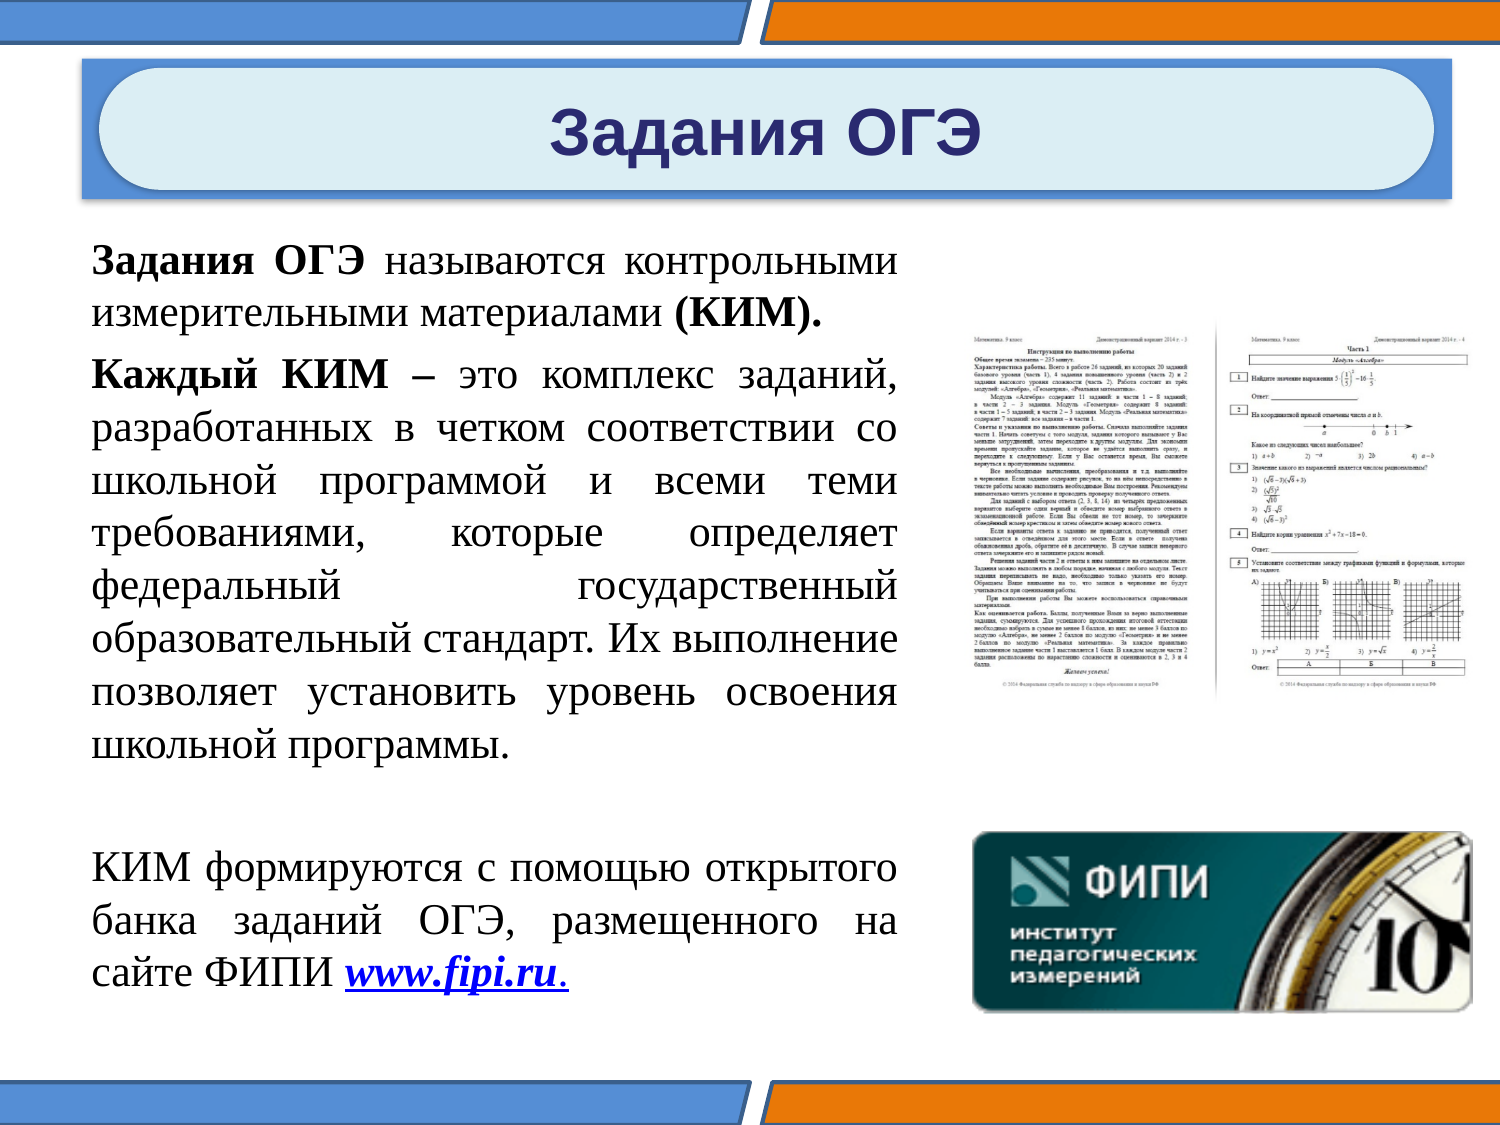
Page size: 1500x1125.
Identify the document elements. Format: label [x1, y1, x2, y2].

text_box [0, 0, 1500, 1125]
text_box [81, 58, 1453, 200]
picture [941, 316, 1489, 704]
